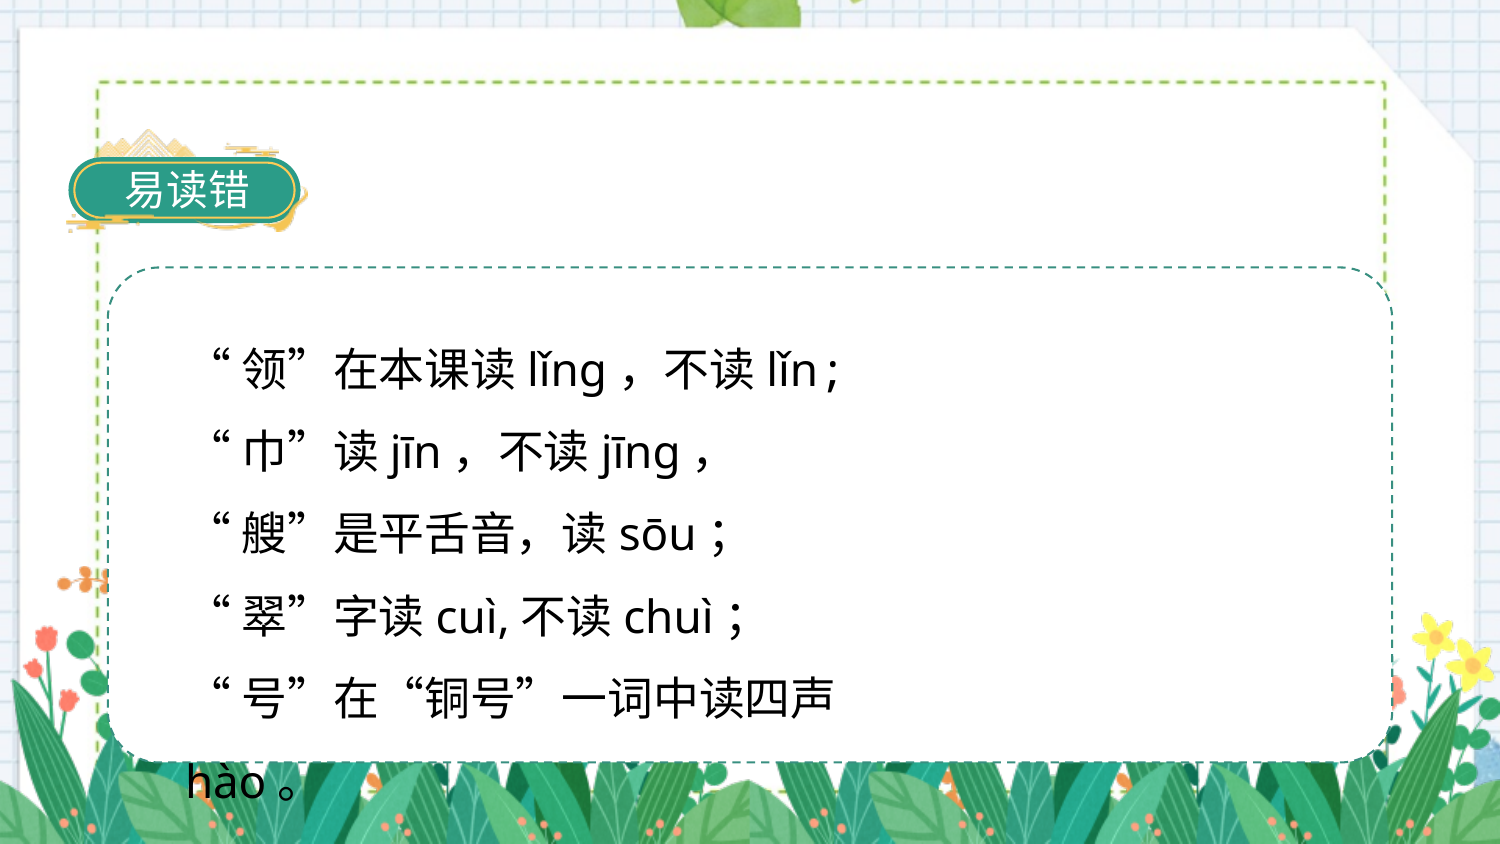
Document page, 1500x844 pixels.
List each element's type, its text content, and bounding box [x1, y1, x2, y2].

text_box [66, 129, 308, 233]
picture [0, 0, 1500, 844]
text_box “领”在本课读lǐng，不读lǐn; “巾”读jīn，不读jīng， “艘”是平舌音，读sōu； “翠”字读cuì,不读chuì； “号”在“铜号”一词中读四声hào。 [170, 305, 997, 566]
text_box [106, 266, 1394, 566]
